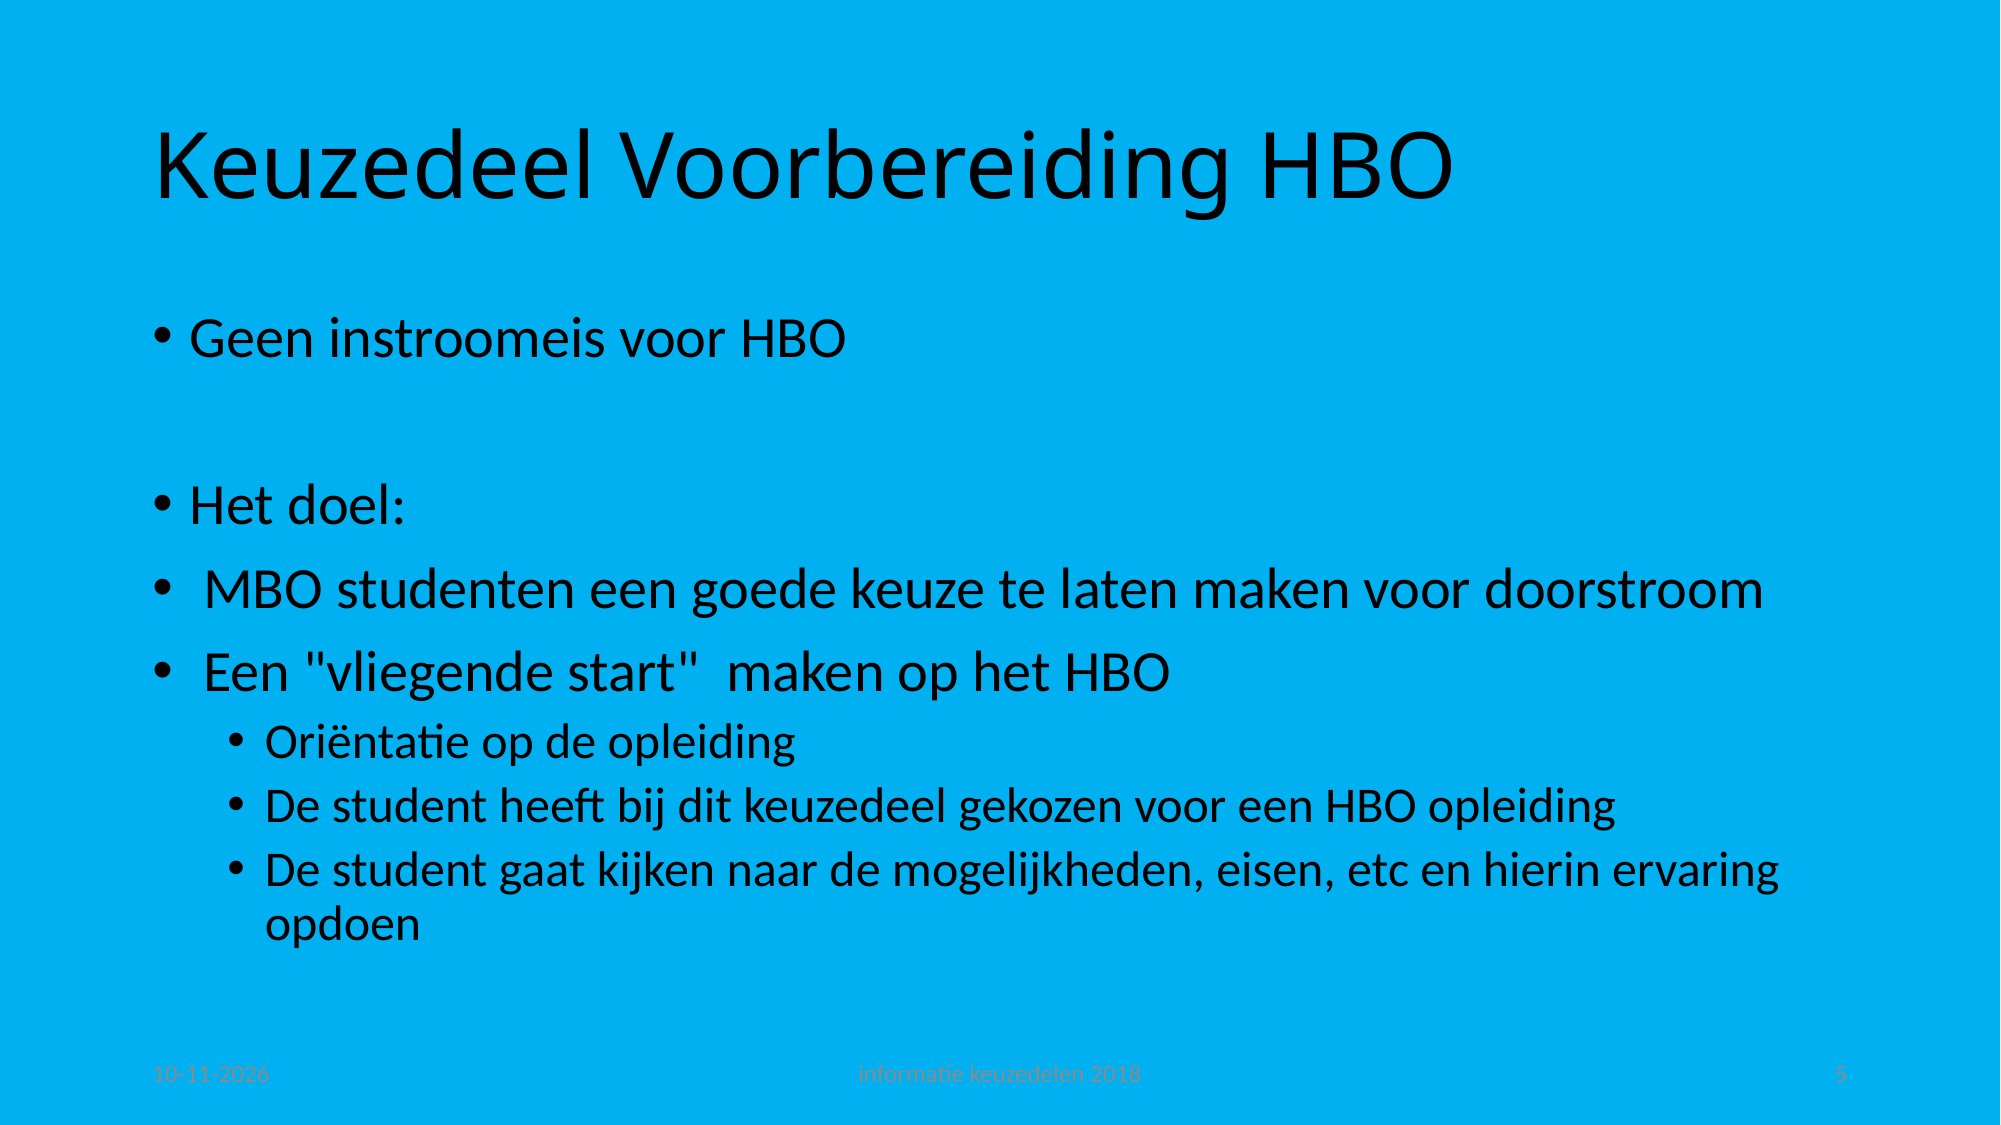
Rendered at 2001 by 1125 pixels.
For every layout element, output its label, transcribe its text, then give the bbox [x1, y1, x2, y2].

footer informatie keuzedelen 2018 [662, 1042, 1338, 1103]
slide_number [137, 1042, 588, 1103]
title Keuzedeel Voorbereiding HBO [137, 59, 1863, 278]
list Geen instroomeis voor HBO Het doel: MBO studenten een goede keuze te laten maken voor doorstroom Een "vliegende start" maken op het HBO Oriëntatie op de opleiding De student heeft bij dit keuzedeel gekozen voor een HBO opleiding De student gaat kijken naar de mogelijkheden, eisen, etc en hierin ervaring opdoen [137, 299, 1863, 1014]
slide_number 5 [1412, 1042, 1863, 1103]
